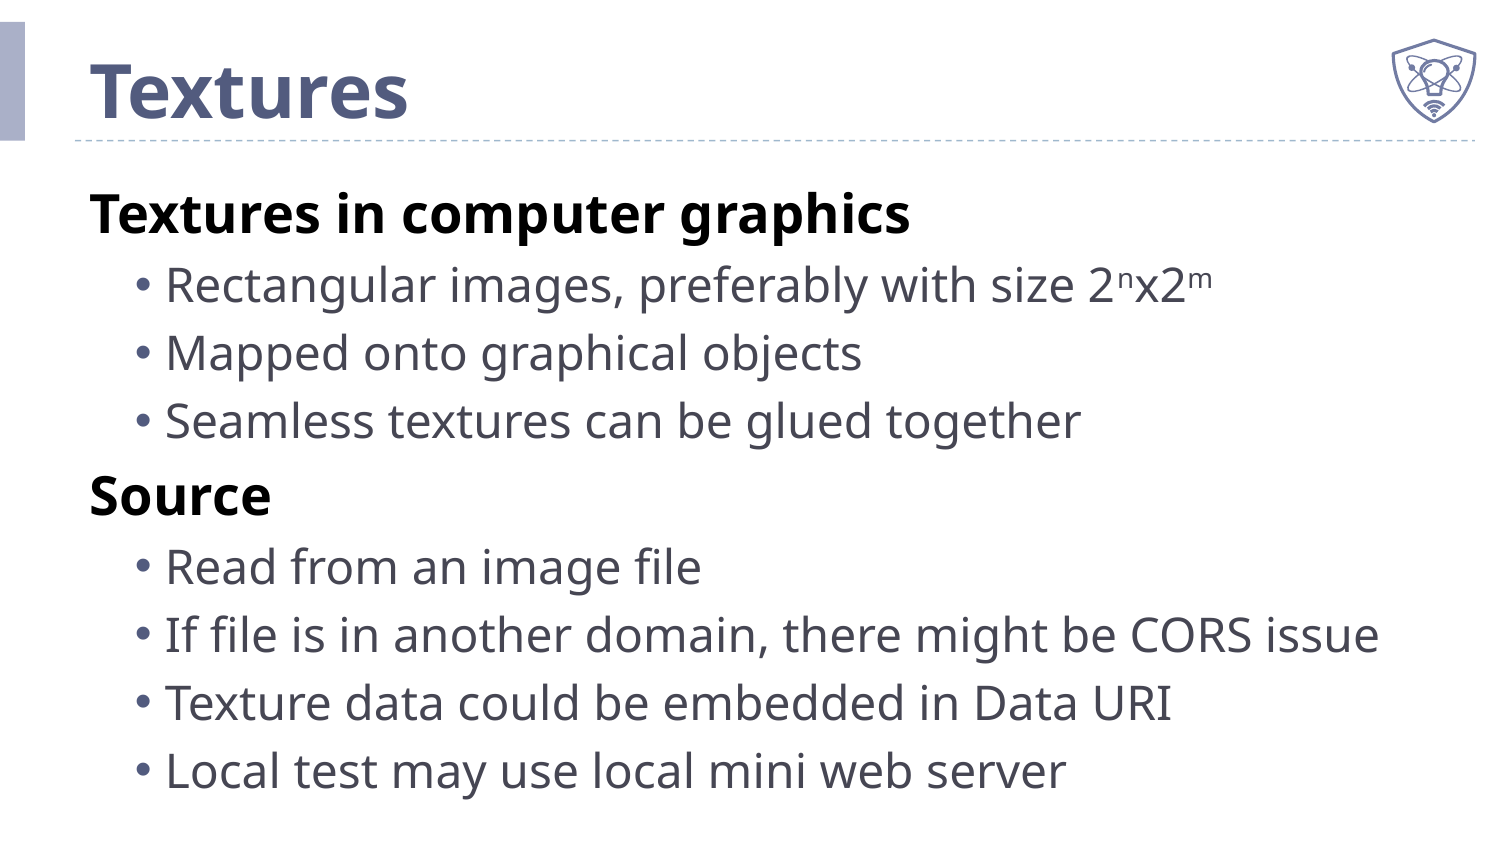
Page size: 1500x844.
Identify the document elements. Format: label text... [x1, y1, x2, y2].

list Textures in computer graphics Rectangular images, preferably with size 2nx2m Mapped onto graphical objects Seamless textures can be glued together Source Read from an image file If file is in another domain, there might be CORS issue Texture data could be embedded in Data URI Local test may use local mini web server [75, 171, 1475, 835]
title Textures [75, 18, 1475, 141]
